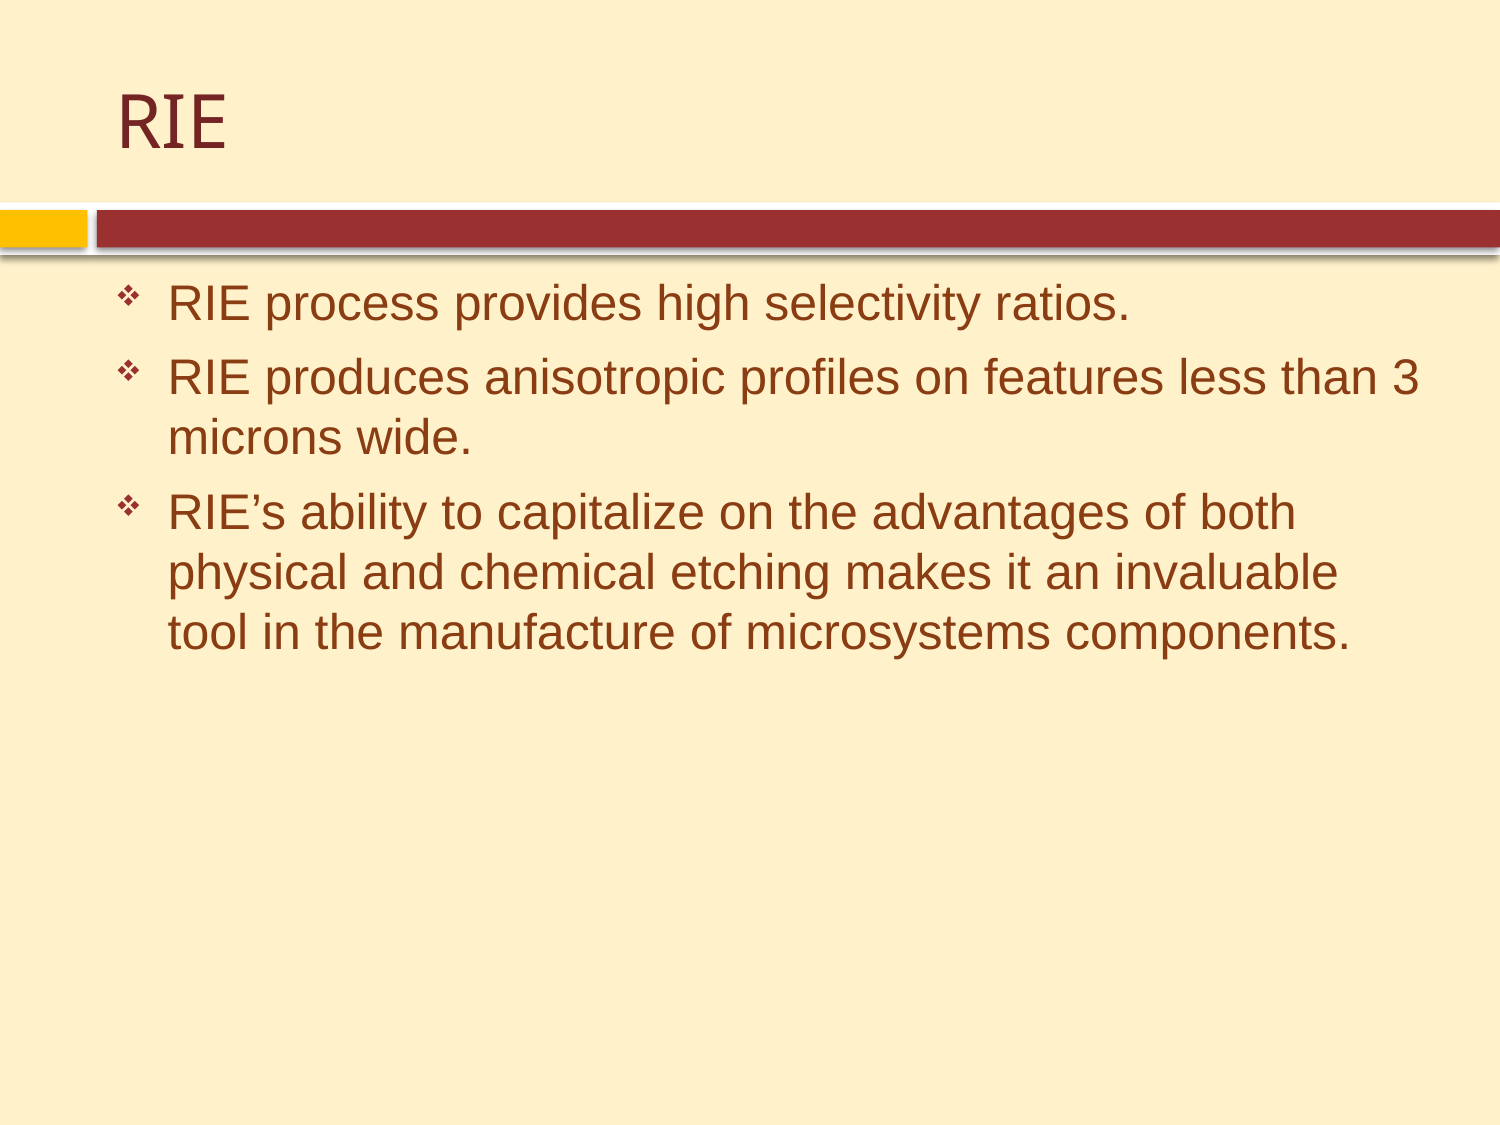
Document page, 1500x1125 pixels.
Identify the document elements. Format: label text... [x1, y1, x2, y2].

list RIE process provides high selectivity ratios. RIE produces anisotropic profiles on features less than 3 microns wide. RIE’s ability to capitalize on the advantages of both physical and chemical etching makes it an invaluable tool in the manufacture of microsystems components. [100, 262, 1438, 680]
title RIE [100, 37, 1438, 200]
